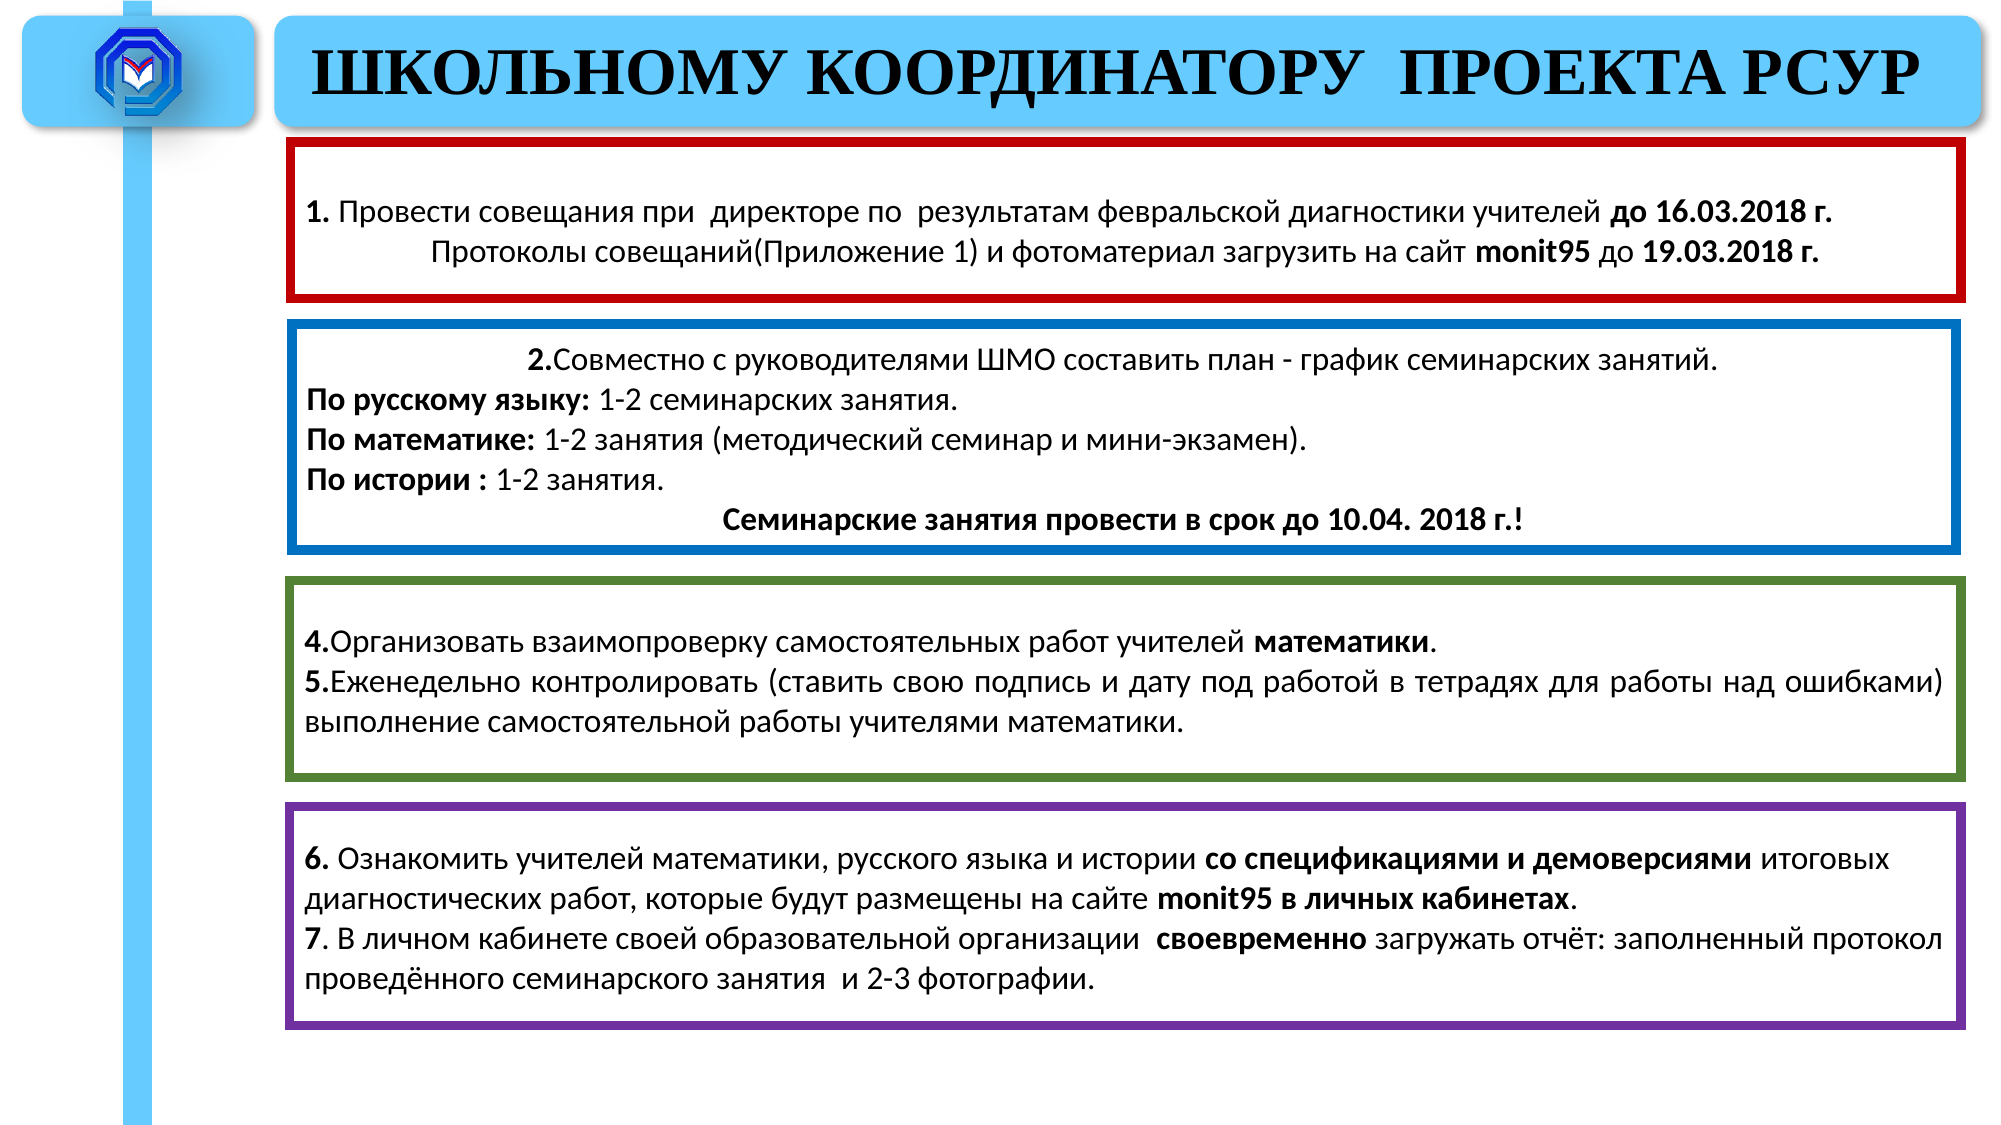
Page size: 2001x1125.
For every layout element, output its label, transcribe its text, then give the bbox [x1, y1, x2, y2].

text_box 1. Провести совещания при директоре по результатам февральской диагностики учителей до 16.03.2018 г. Протоколы совещаний(Приложение 1) и фотоматериал загрузить на сайт monit95 до 19.03.2018 г. [289, 141, 1962, 299]
text_box 6. Ознакомить учителей математики, русского языка и истории со спецификациями и демоверсиями итоговых диагностических работ, которые будут размещены на сайте monit95 в личных кабинетах. 7. В личном кабинете своей образовательной организации своевременно загружать отчёт: заполненный протокол проведённого семинарского занятия и 2-3 фотографии. [289, 805, 1962, 1027]
picture [91, 23, 186, 119]
text_box 2.Совместно с руководителями ШМО составить план - график семинарских занятий. По русскому языку: 1-2 семинарских занятия. По математике: 1-2 занятия (методический семинар и мини-экзамен). По истории : 1-2 занятия. Семинарские занятия провести в срок до 10.04. 2018 г.! [291, 323, 1957, 551]
text_box 4.Организовать взаимопроверку самостоятельных работ учителей математики. 5.Еженедельно контролировать (ставить свою подпись и дату под работой в тетрадях для работы над ошибками) выполнение самостоятельной работы учителями математики. [289, 580, 1962, 778]
list [275, 158, 1982, 1028]
title ШКОЛЬНОМУ КООРДИНАТОРУ ПРОЕКТА РСУР [296, 14, 1961, 132]
